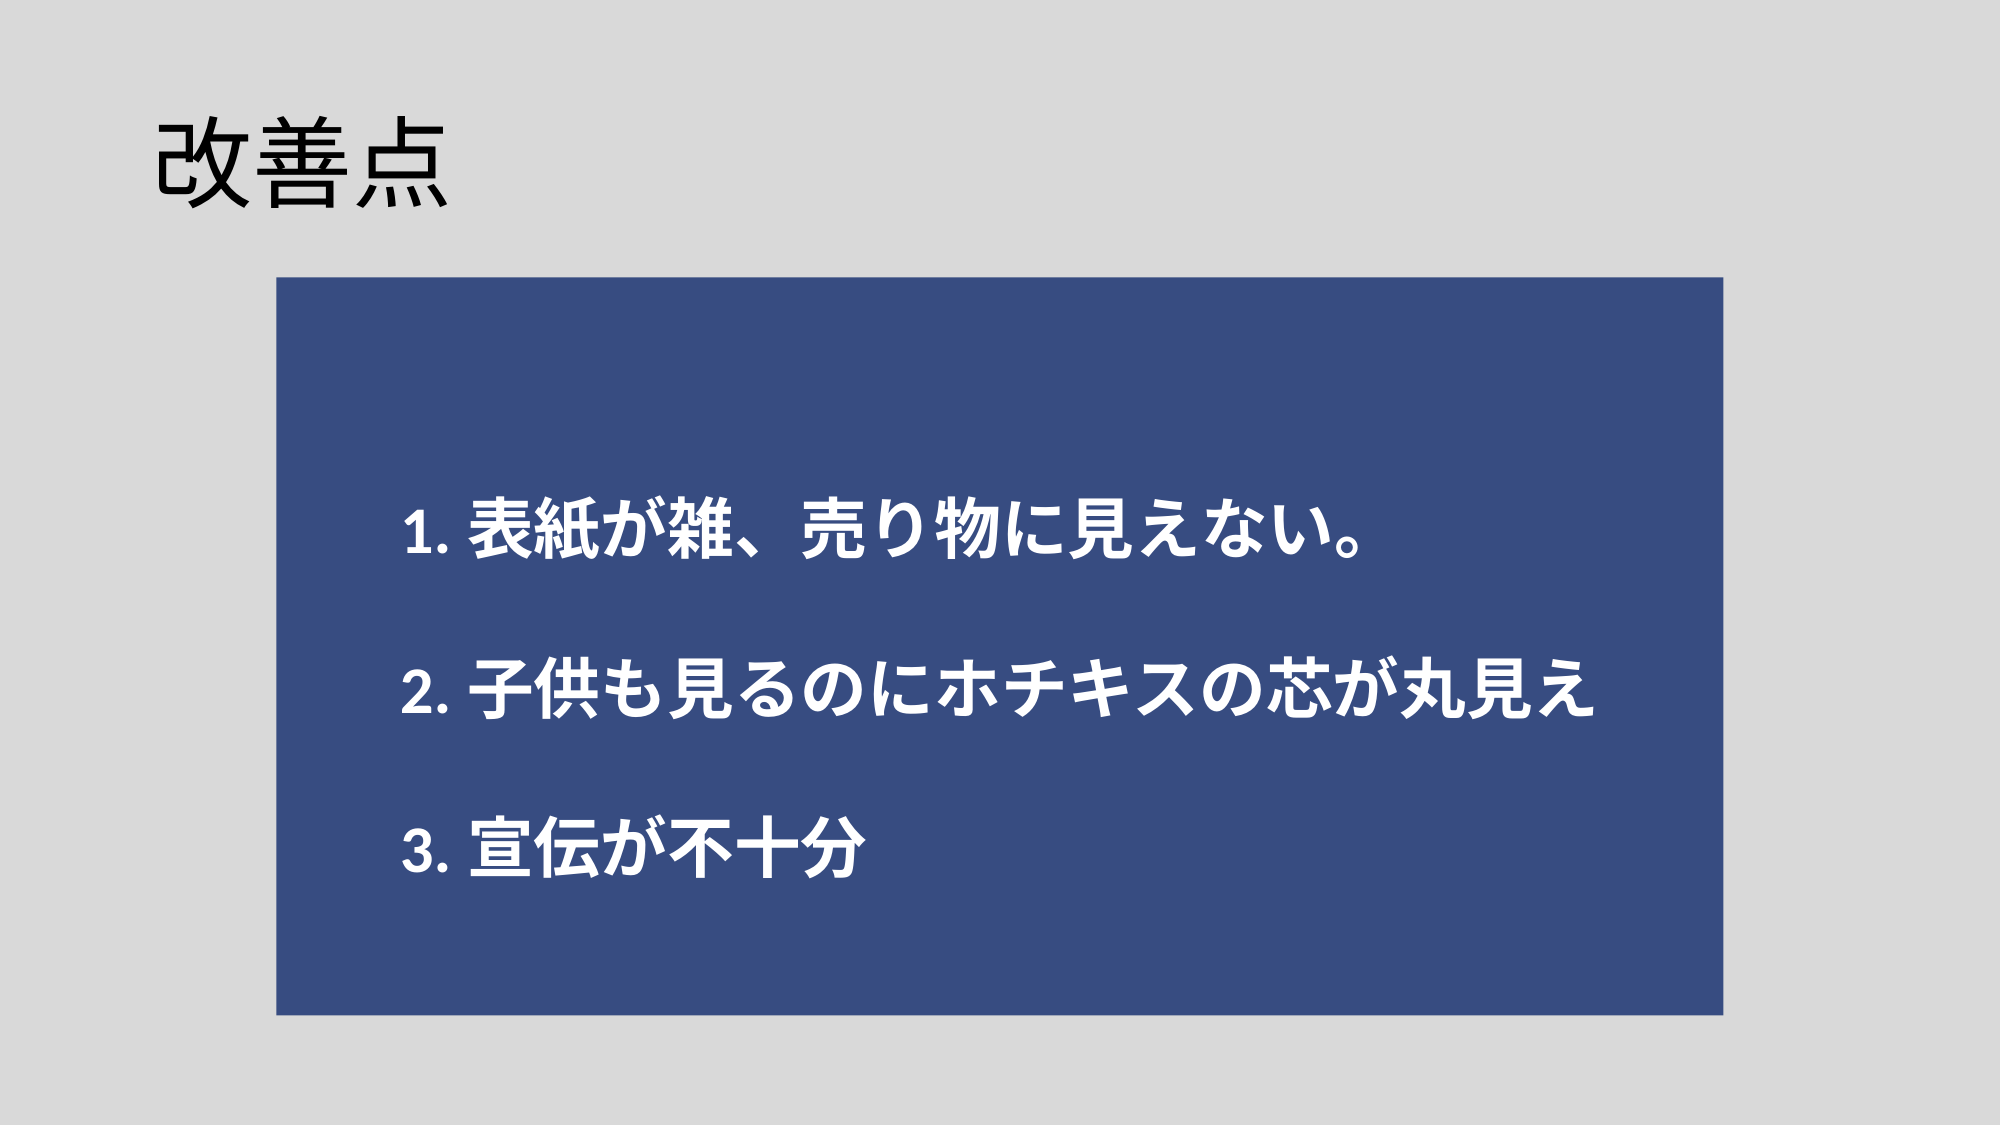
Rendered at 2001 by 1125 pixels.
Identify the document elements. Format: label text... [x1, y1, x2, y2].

text_box 1.表紙が雑、売り物に見えない。 2.子供も見るのにホチキスの芯が丸見え 3.宣伝が不十分 [275, 276, 1724, 1016]
title 改善点 [137, 59, 1863, 278]
